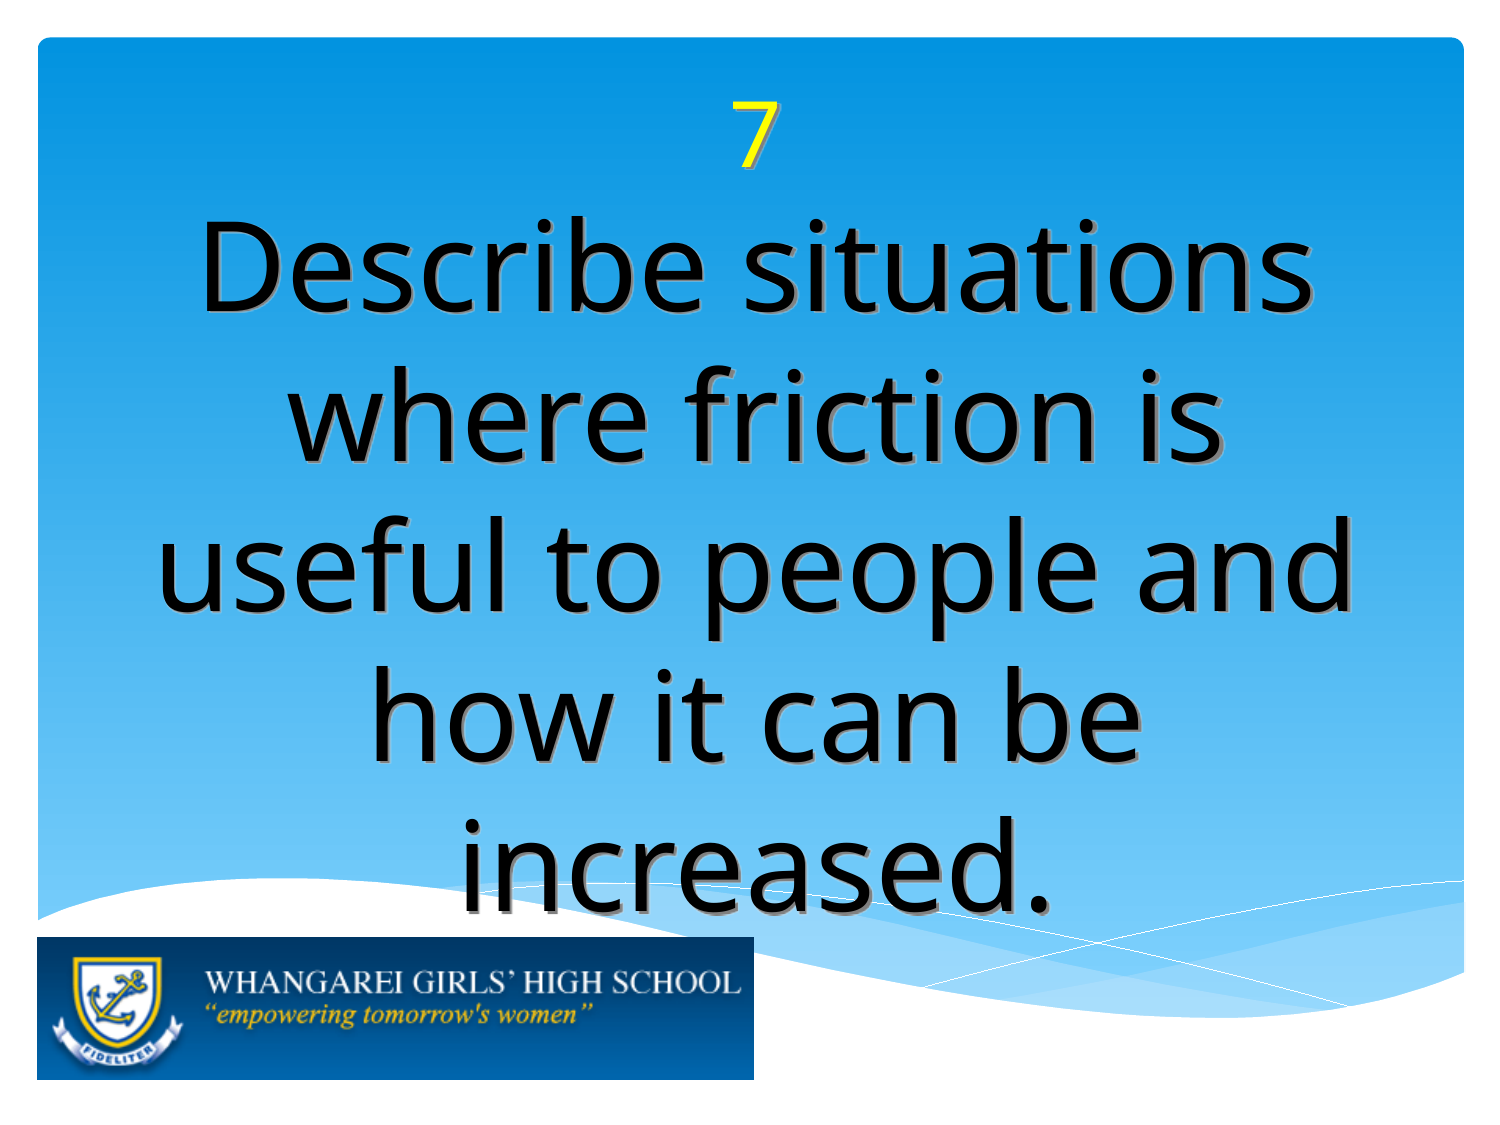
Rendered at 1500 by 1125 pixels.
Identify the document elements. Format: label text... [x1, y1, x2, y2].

picture [37, 937, 754, 1080]
text_box 7 Describe situations where friction is useful to people and how it can be increased. [74, 99, 1438, 913]
